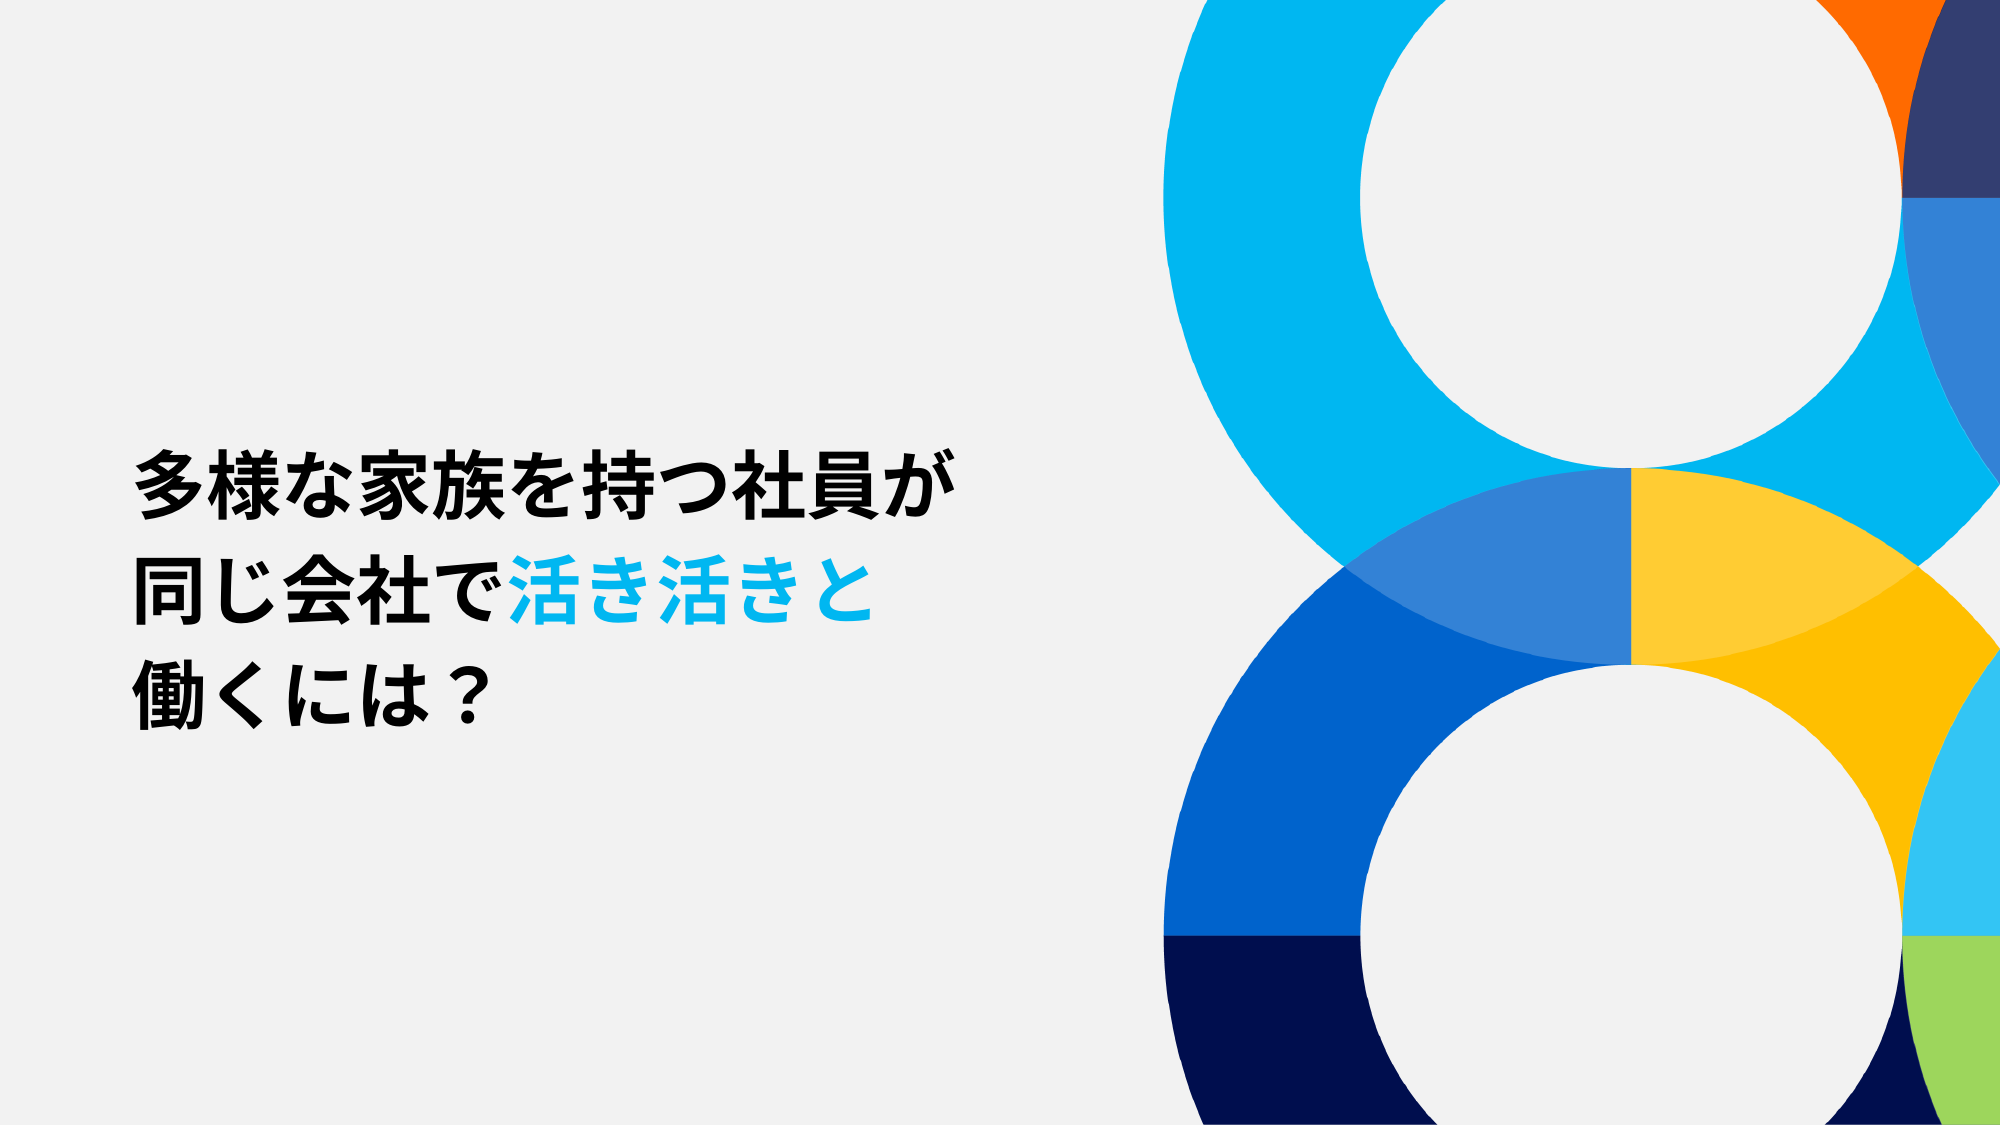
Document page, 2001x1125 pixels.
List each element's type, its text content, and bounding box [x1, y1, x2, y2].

text_box 多様な家族を持つ社員が 同じ会社で活き活きと 働くには？ [117, 431, 1000, 787]
picture [0, 0, 2000, 1125]
